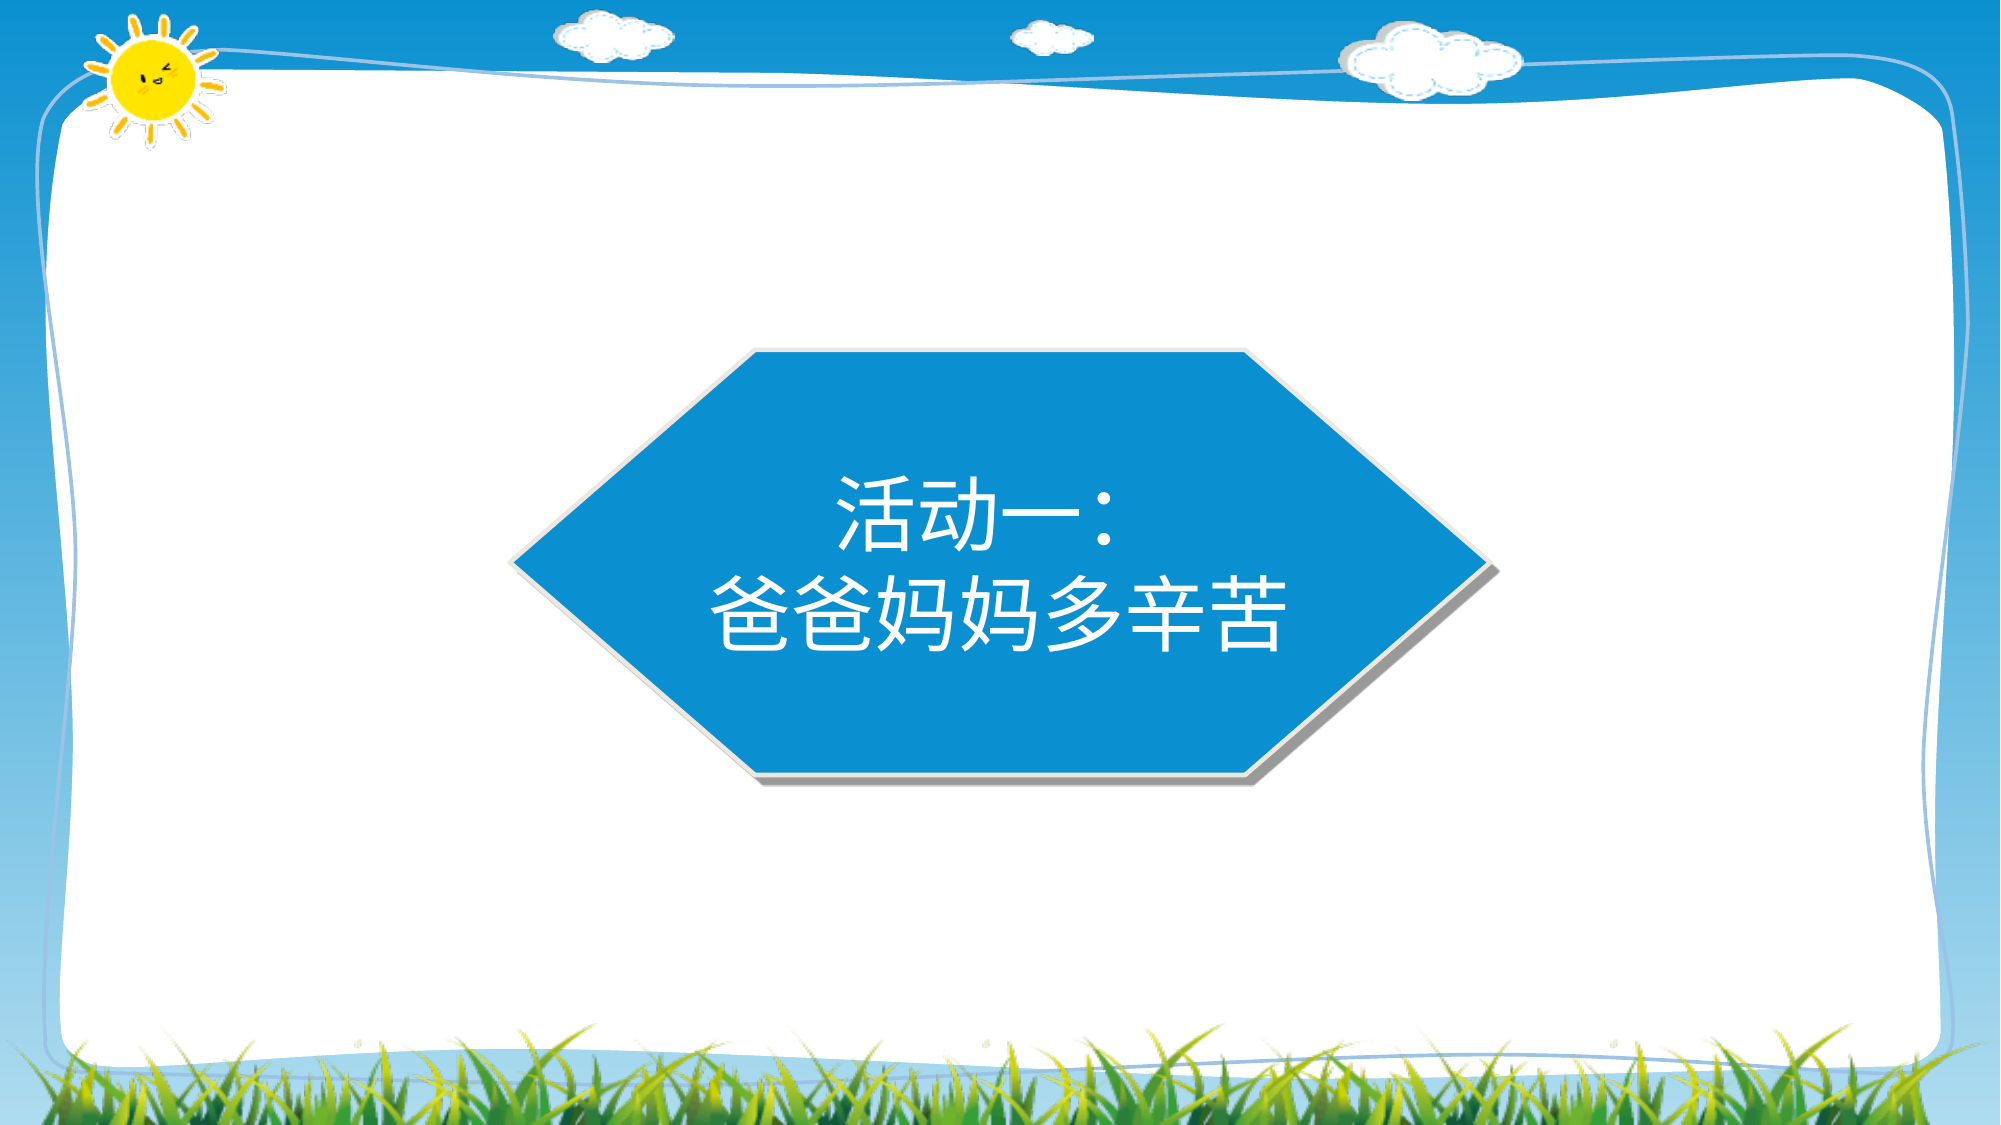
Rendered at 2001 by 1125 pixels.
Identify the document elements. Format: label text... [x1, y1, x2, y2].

picture [553, 9, 675, 63]
picture [3, 1023, 2001, 1125]
picture [1010, 20, 1094, 56]
picture [1338, 21, 1524, 101]
picture [75, 14, 230, 152]
text_box 活动一： 爸爸妈妈多辛苦 [509, 349, 1491, 775]
